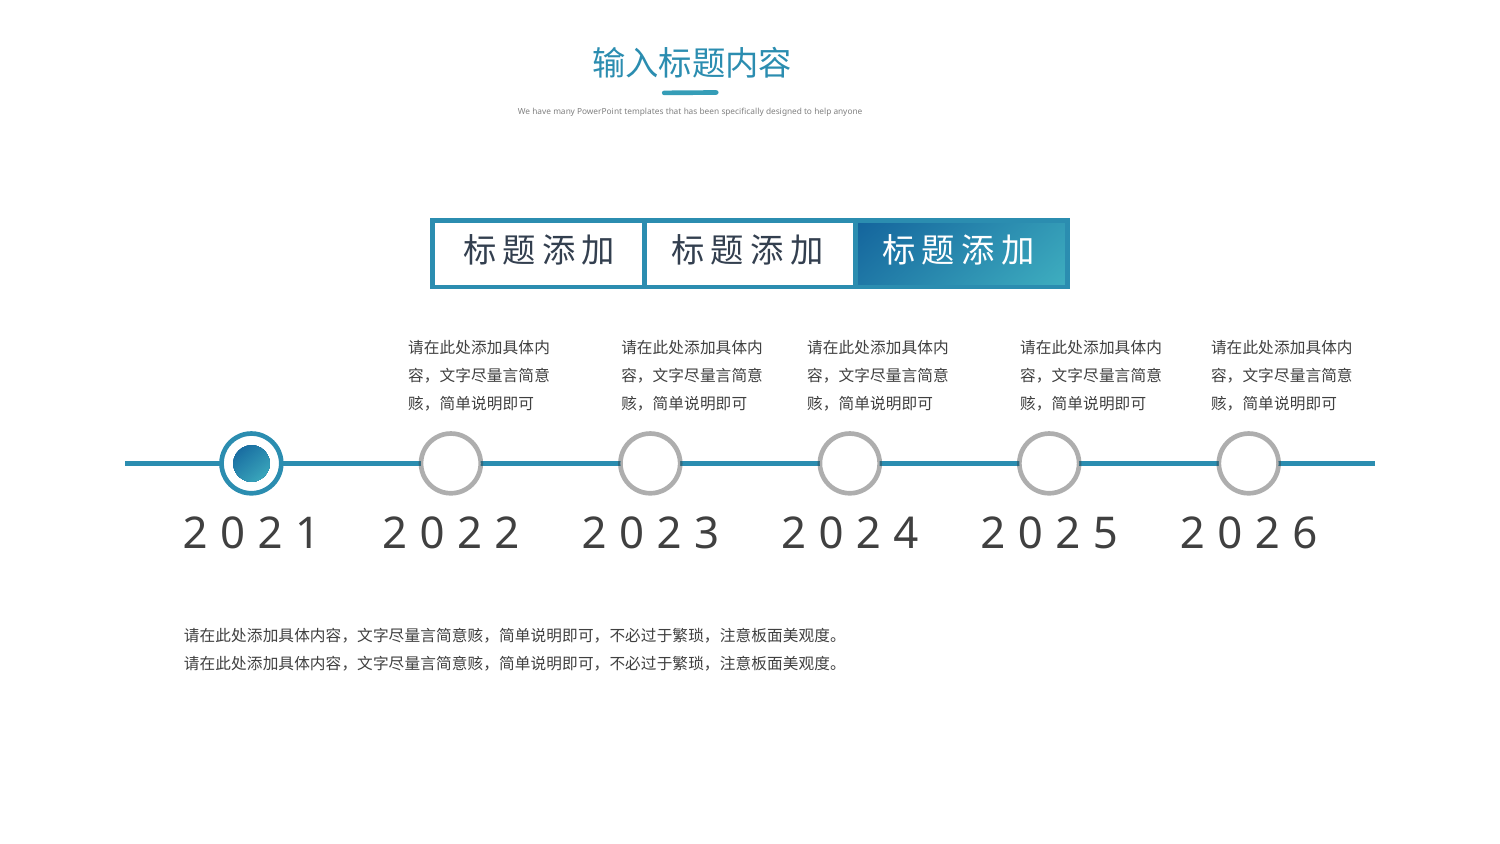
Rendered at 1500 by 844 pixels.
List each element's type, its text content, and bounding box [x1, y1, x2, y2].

text_box 2025 [965, 497, 1133, 565]
text_box 请在此处添加具体内容，文字尽量言简意赅，简单说明即可 [396, 322, 572, 419]
text_box [643, 220, 855, 288]
text_box [619, 464, 682, 495]
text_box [221, 433, 282, 494]
text_box [1217, 464, 1280, 495]
text_box 请在此处添加具体内容，文字尽量言简意赅，简单说明即可 [1199, 322, 1375, 419]
text_box [855, 220, 1069, 288]
text_box 2023 [566, 497, 734, 565]
text_box 请在此处添加具体内容，文字尽量言简意赅，简单说明即可 [795, 322, 971, 419]
text_box [818, 432, 881, 463]
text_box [485, 34, 895, 124]
text_box [1018, 464, 1081, 495]
text_box 2024 [766, 497, 934, 565]
text_box 标题添加 [867, 221, 1061, 277]
text_box [432, 220, 643, 288]
text_box [1018, 432, 1081, 463]
text_box 2026 [1165, 497, 1333, 565]
text_box 请在此处添加具体内容，文字尽量言简意赅，简单说明即可，不必过于繁琐，注意板面美观度。请在此处添加具体内容，文字尽量言简意赅，简单说明即可，不必过于繁琐，注意板面美观度。 [172, 610, 868, 679]
text_box 请在此处添加具体内容，文字尽量言简意赅，简单说明即可 [1008, 322, 1184, 419]
text_box 标题添加 [656, 221, 839, 277]
text_box [420, 464, 482, 495]
text_box 请在此处添加具体内容，文字尽量言简意赅，简单说明即可 [609, 322, 785, 419]
text_box 2022 [367, 497, 535, 565]
text_box 标题添加 [448, 221, 631, 277]
text_box [1217, 432, 1280, 463]
text_box [419, 432, 482, 463]
text_box [818, 464, 881, 495]
text_box [619, 432, 682, 463]
text_box 2021 [167, 497, 336, 565]
